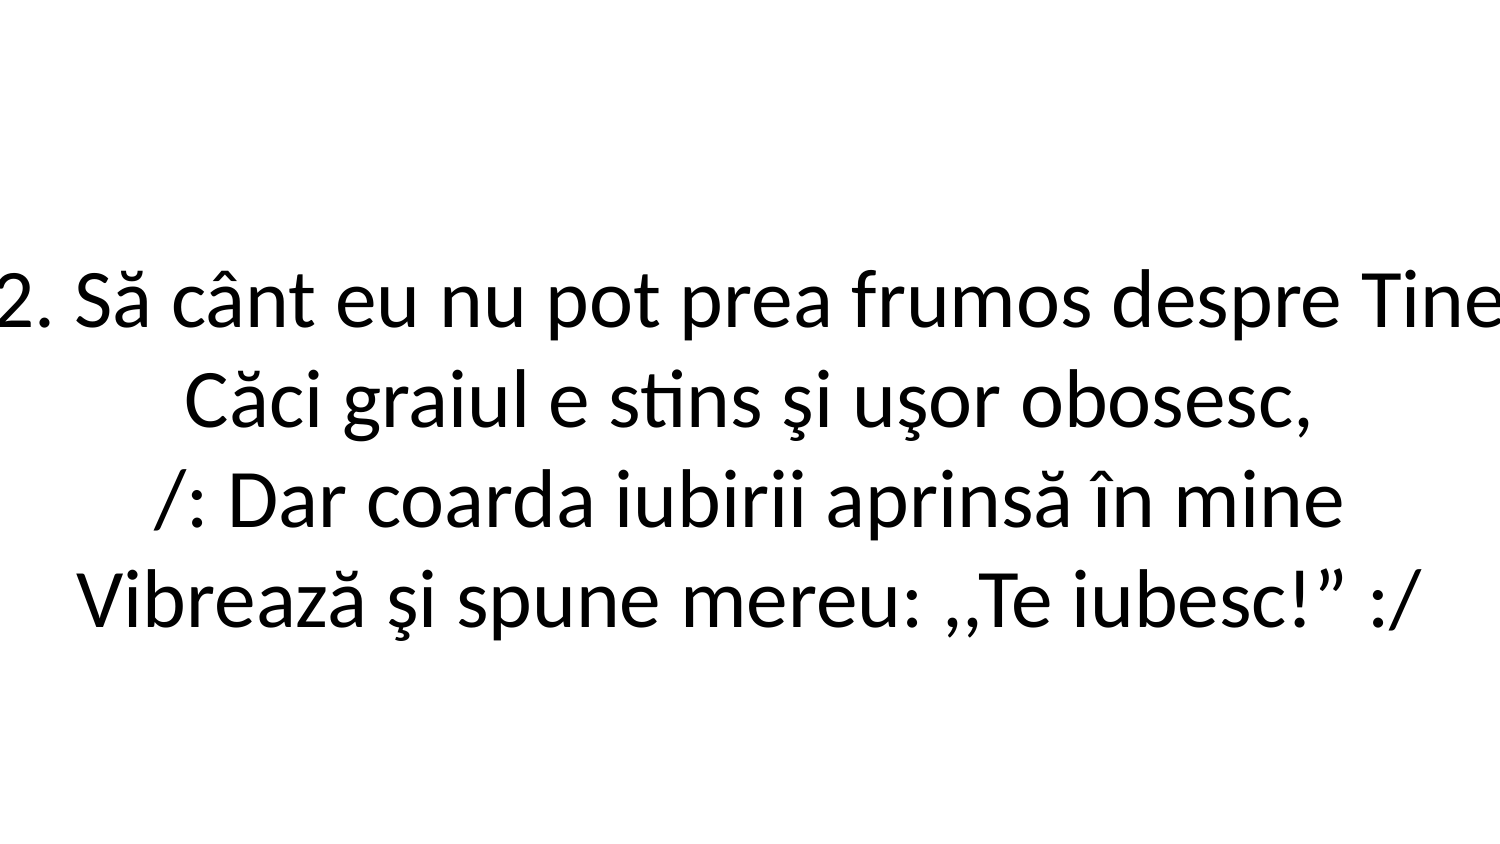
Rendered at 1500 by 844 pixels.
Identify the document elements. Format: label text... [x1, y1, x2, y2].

text_box 2. Să cânt eu nu pot prea frumos despre Tine Căci graiul e stins şi uşor obosesc, /: Dar coarda iubirii aprinsă în mine Vibrează şi spune mereu: ,,Te iubesc!” :/ [0, 192, 1500, 652]
